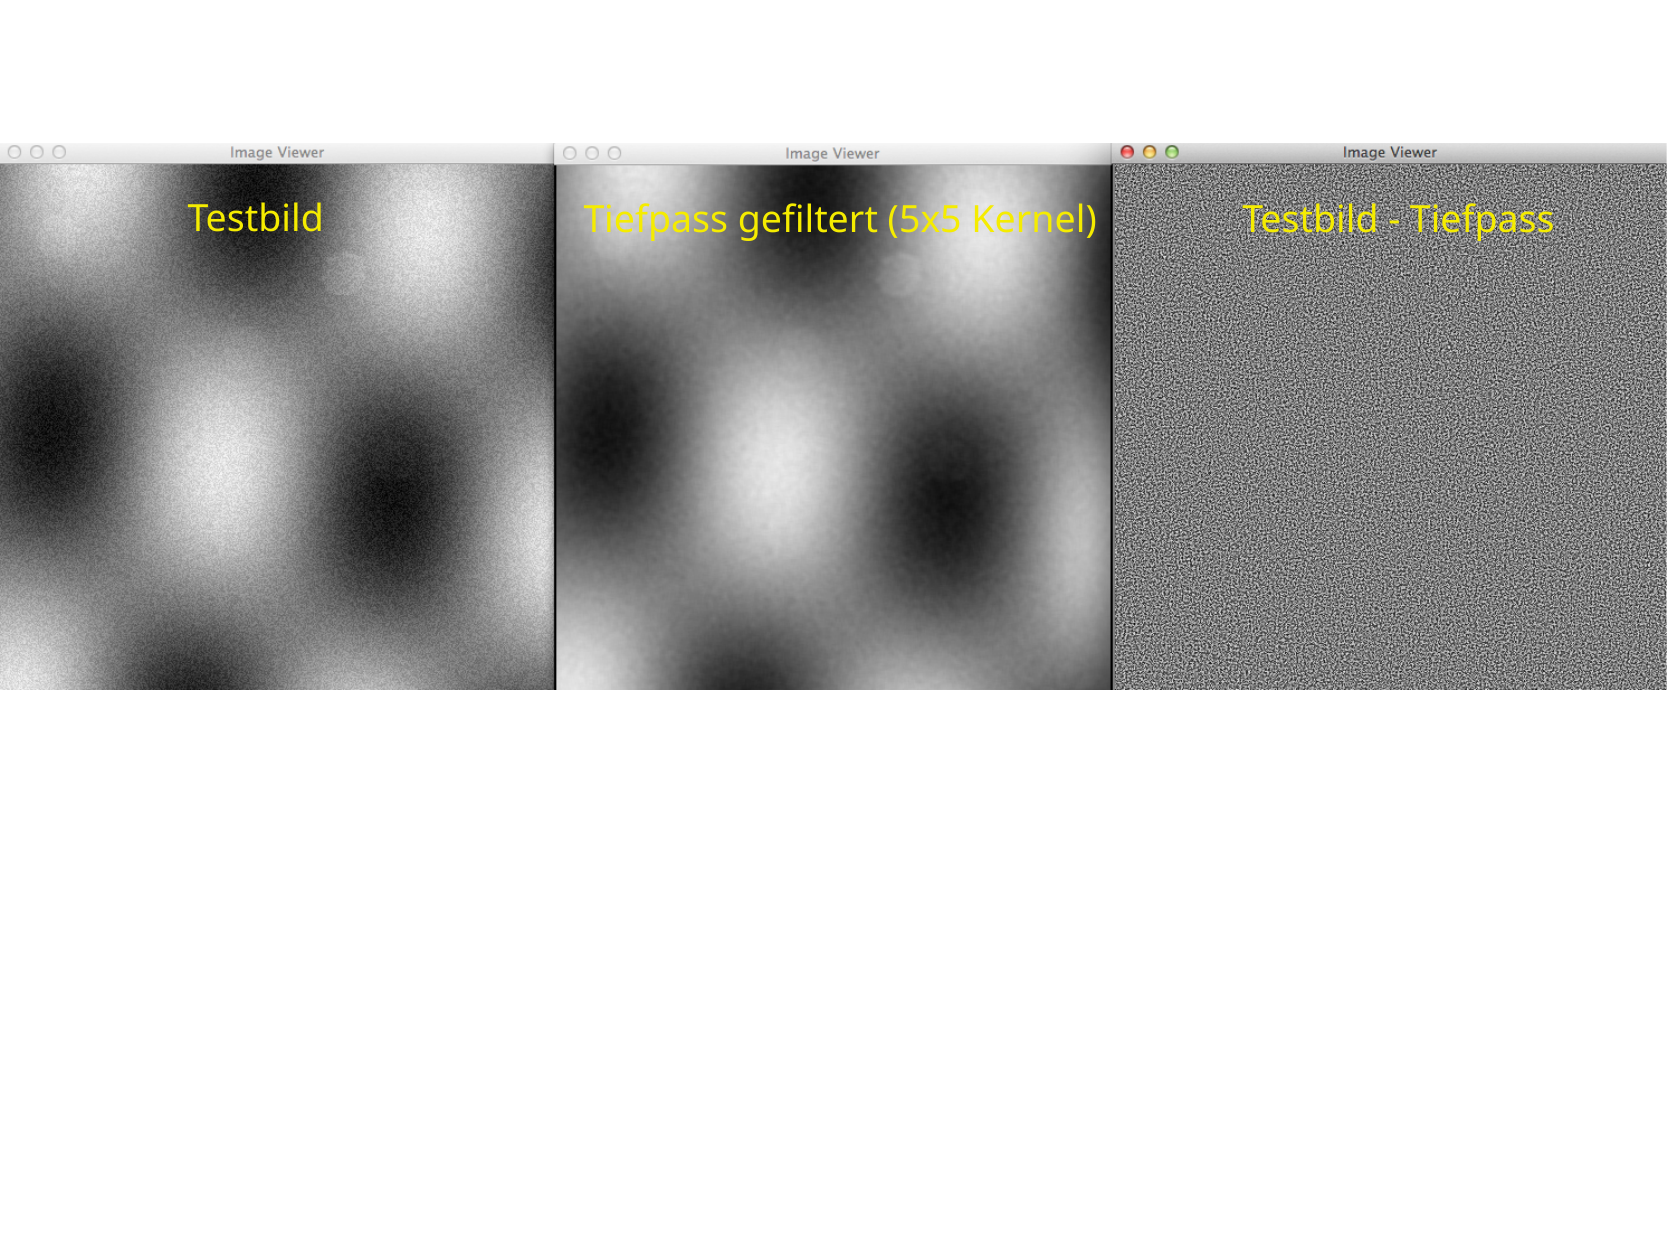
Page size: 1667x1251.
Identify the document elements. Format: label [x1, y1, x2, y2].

picture [0, 143, 1667, 691]
